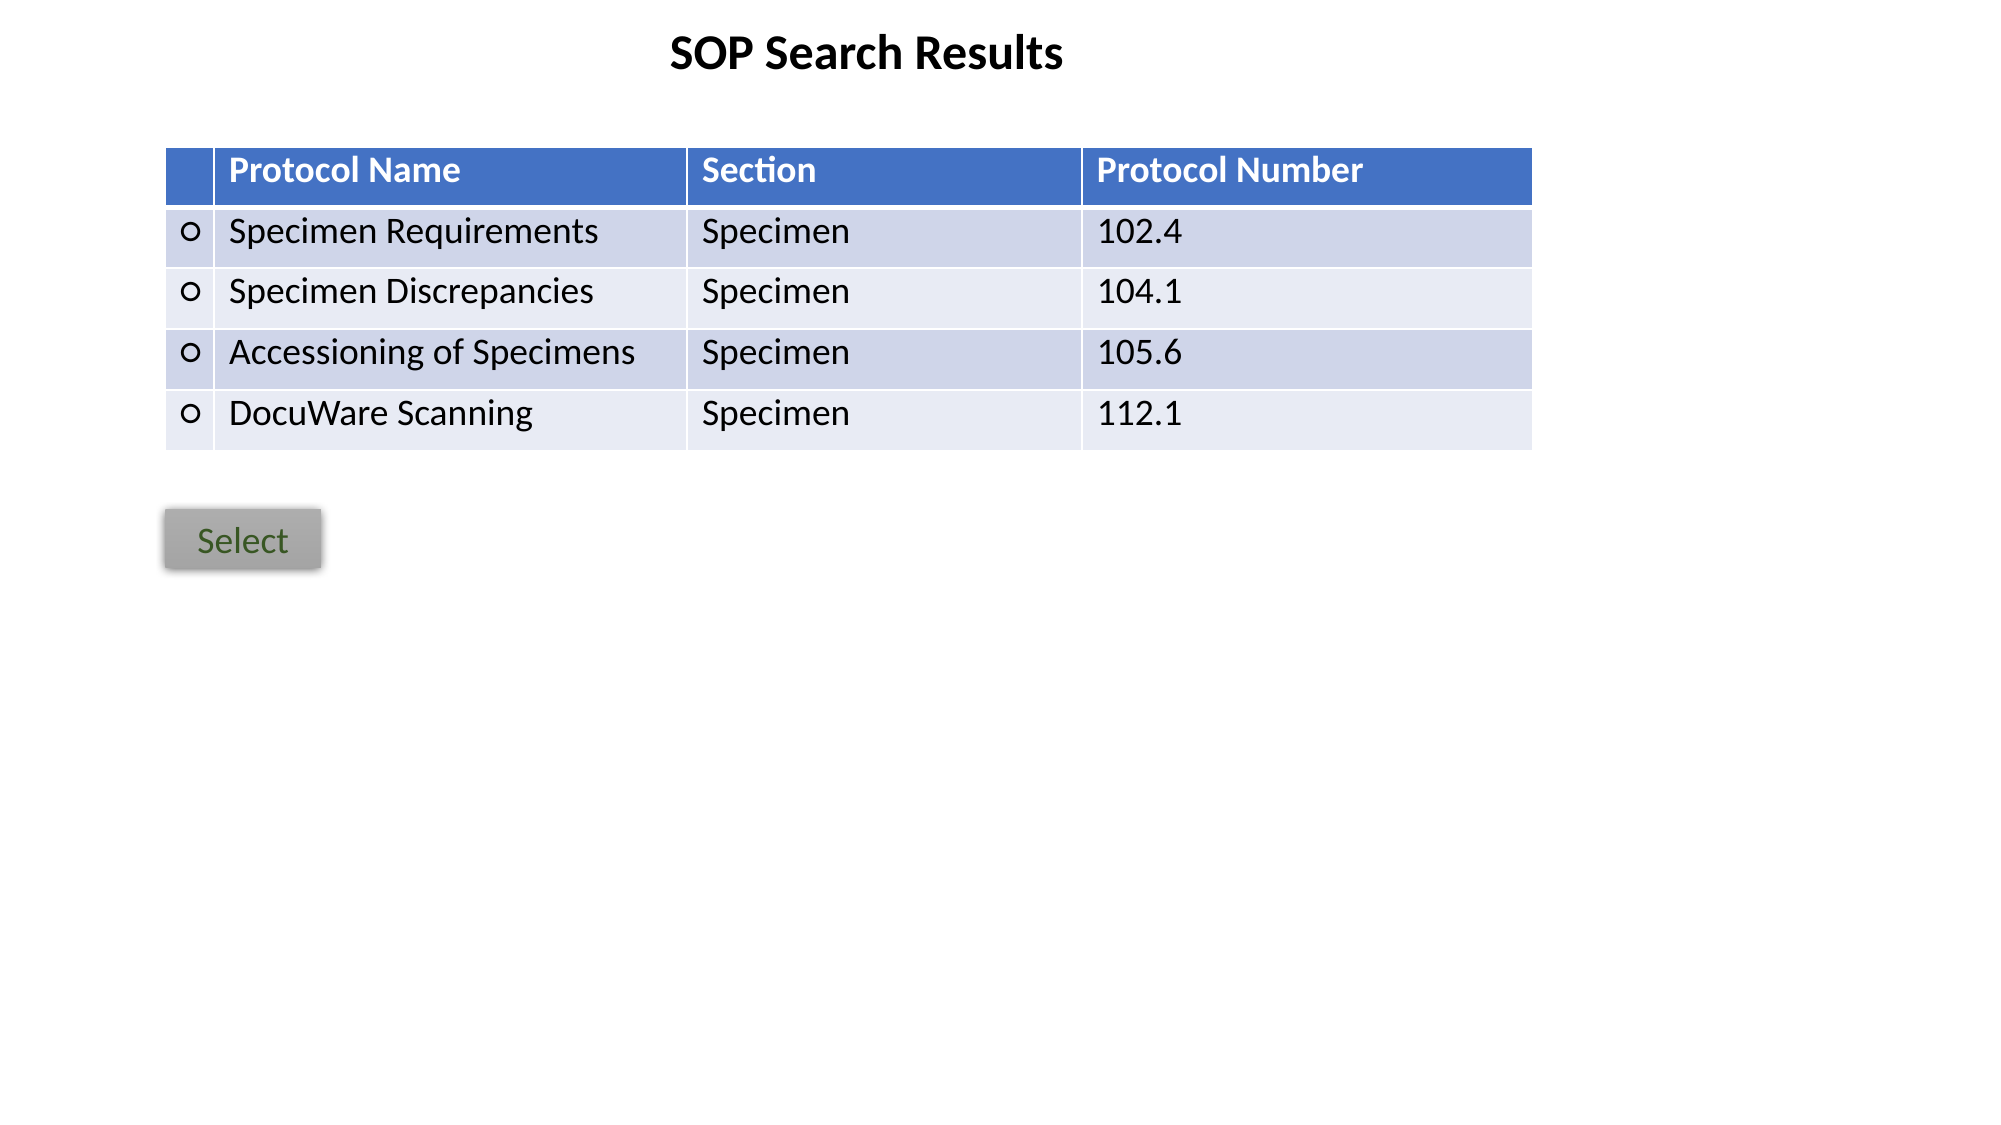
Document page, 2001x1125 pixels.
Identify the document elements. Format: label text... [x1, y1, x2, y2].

table_cell Specimen [688, 269, 1081, 328]
table_cell ○ [166, 391, 213, 450]
text_box Select [165, 509, 321, 568]
table_cell 105.6 [1083, 330, 1532, 389]
table_cell 112.1 [1083, 391, 1532, 450]
table_header Section [688, 148, 1081, 205]
table_cell DocuWare Scanning [215, 391, 686, 450]
table_cell Specimen [688, 210, 1081, 267]
table_cell 104.1 [1083, 269, 1532, 328]
table_cell Specimen Requirements [215, 210, 686, 267]
table_header [166, 148, 213, 205]
table_header Protocol Number [1083, 148, 1532, 205]
text_box SOP Search Results [655, 12, 1079, 88]
table_header Protocol Name [215, 148, 686, 205]
table_cell ○ [166, 330, 213, 389]
table_cell Specimen [688, 391, 1081, 450]
table_cell 102.4 [1083, 210, 1532, 267]
table_cell Specimen [688, 330, 1081, 389]
table_cell ○ [166, 210, 213, 267]
table_cell Accessioning of Specimens [215, 330, 686, 389]
table_cell Specimen Discrepancies [215, 269, 686, 328]
table_cell ○ [166, 269, 213, 328]
